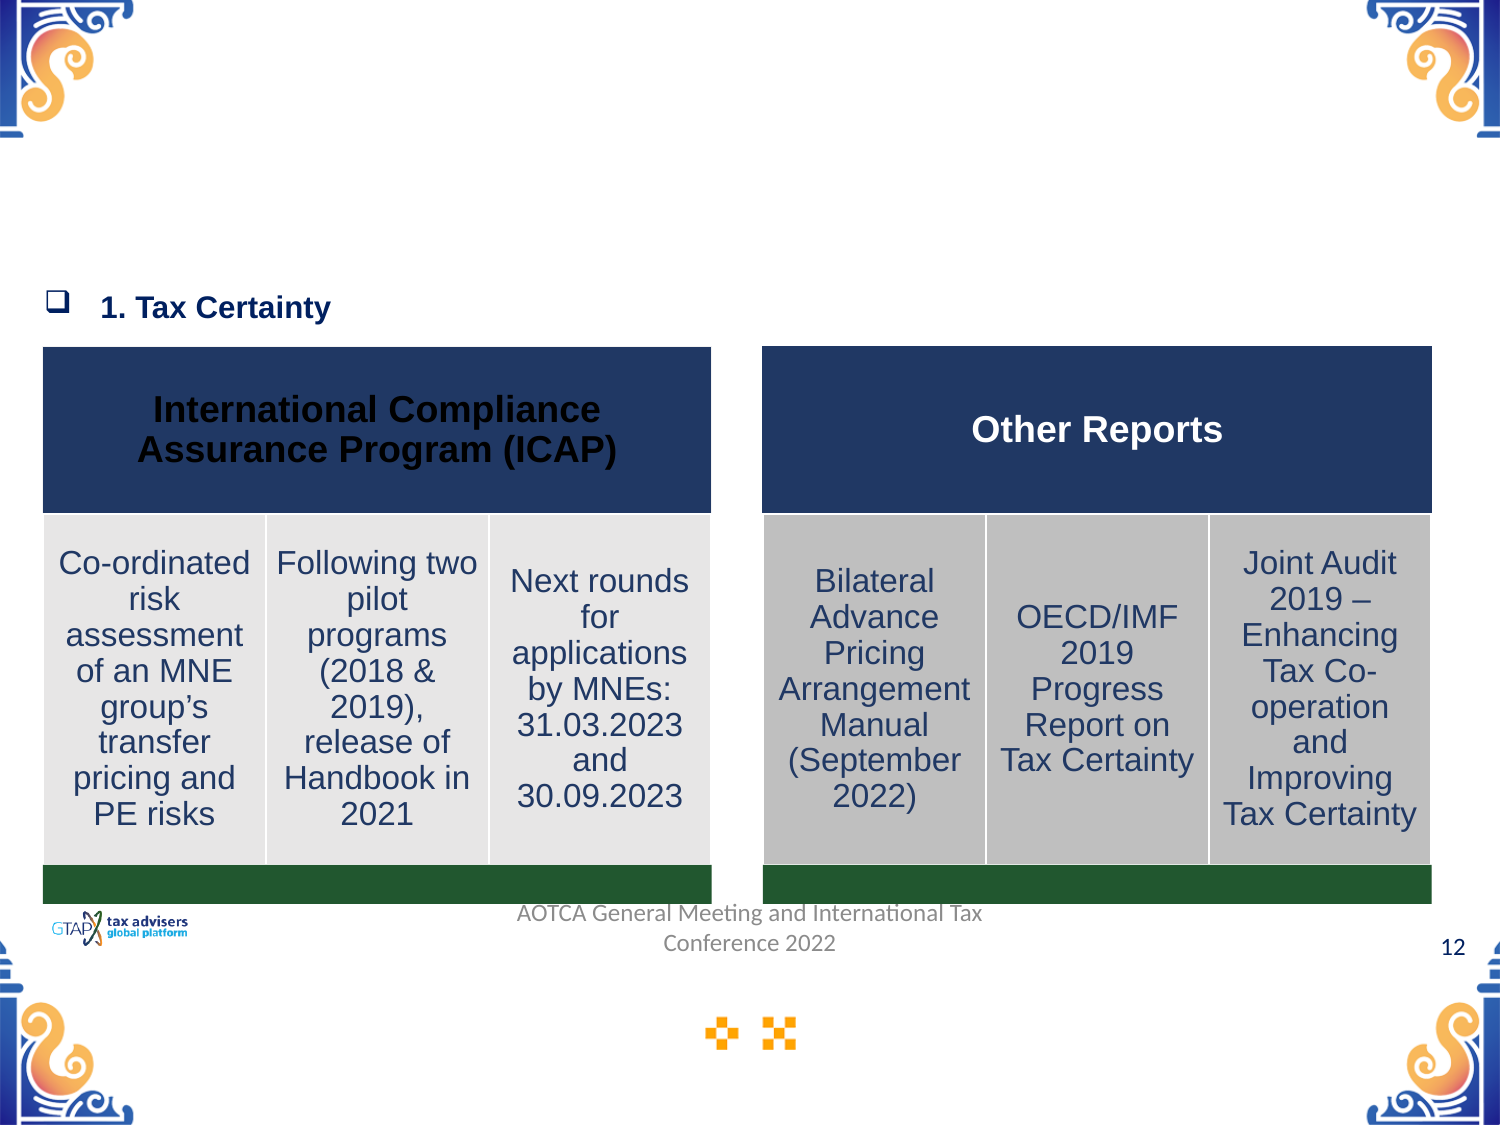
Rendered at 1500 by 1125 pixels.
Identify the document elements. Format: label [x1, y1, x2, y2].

text_box [42, 346, 712, 904]
picture [0, 0, 1500, 1125]
text_box [762, 346, 1432, 904]
